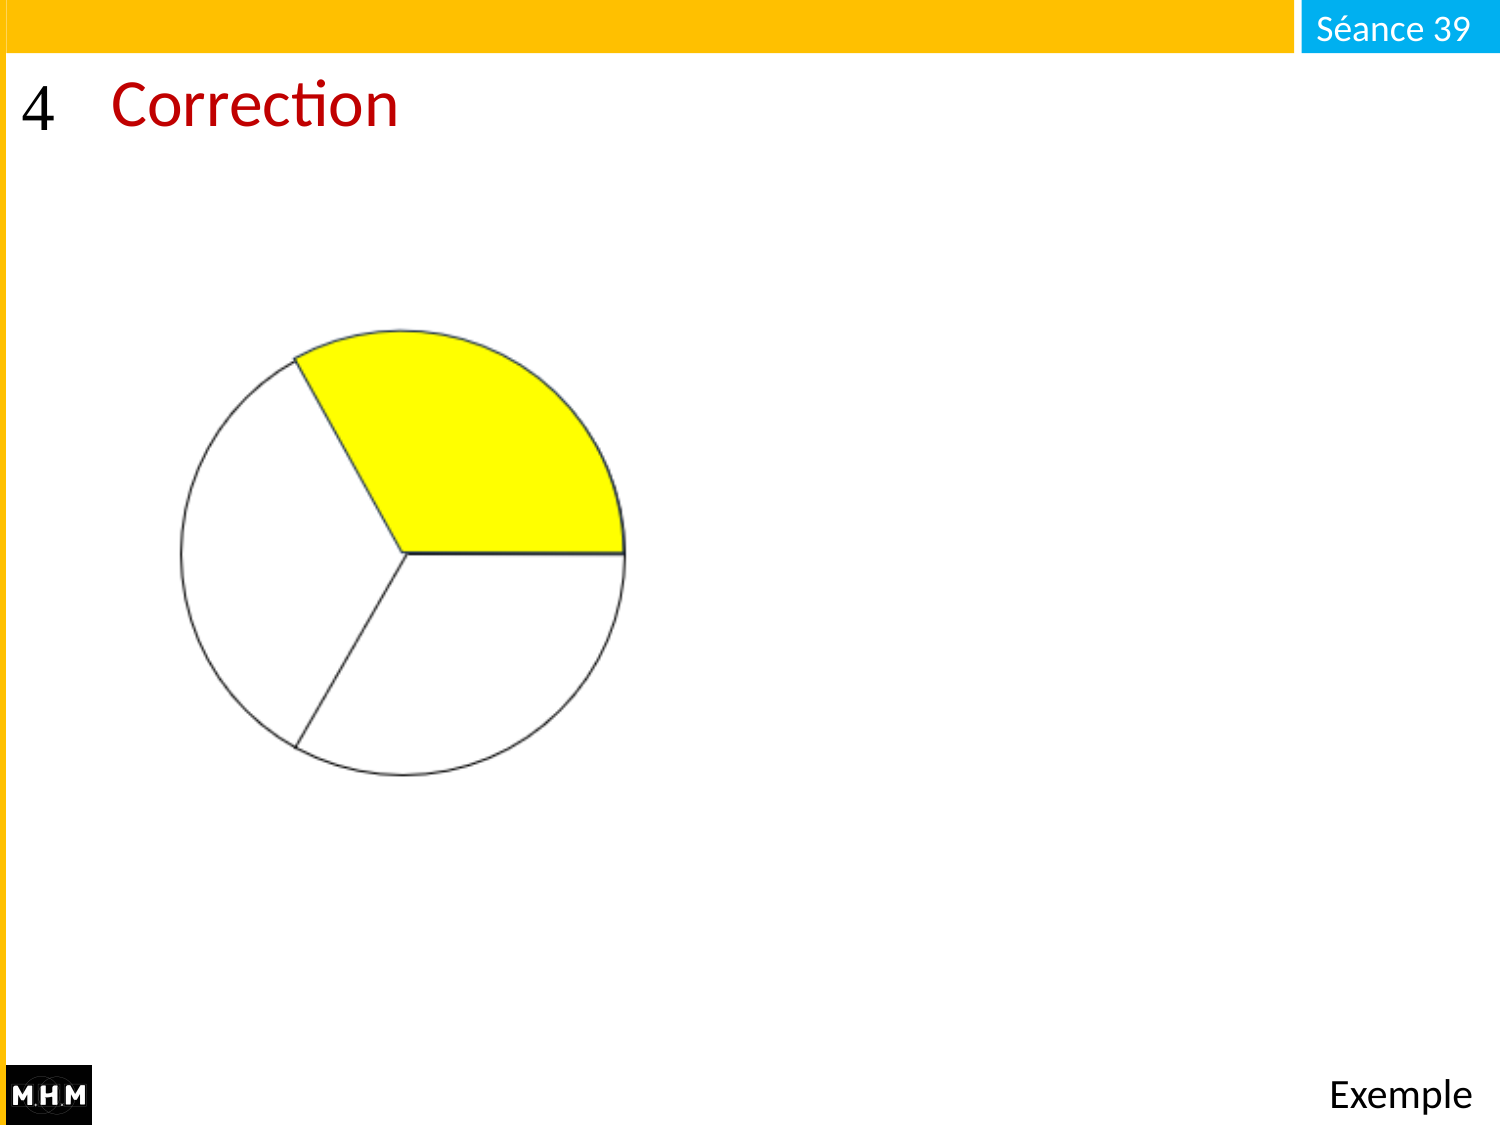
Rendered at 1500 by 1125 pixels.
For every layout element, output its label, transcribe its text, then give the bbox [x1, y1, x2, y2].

picture [6, 1065, 92, 1125]
title Correction [96, 60, 1391, 149]
list Exemple [1302, 1064, 1500, 1125]
picture [163, 319, 642, 806]
